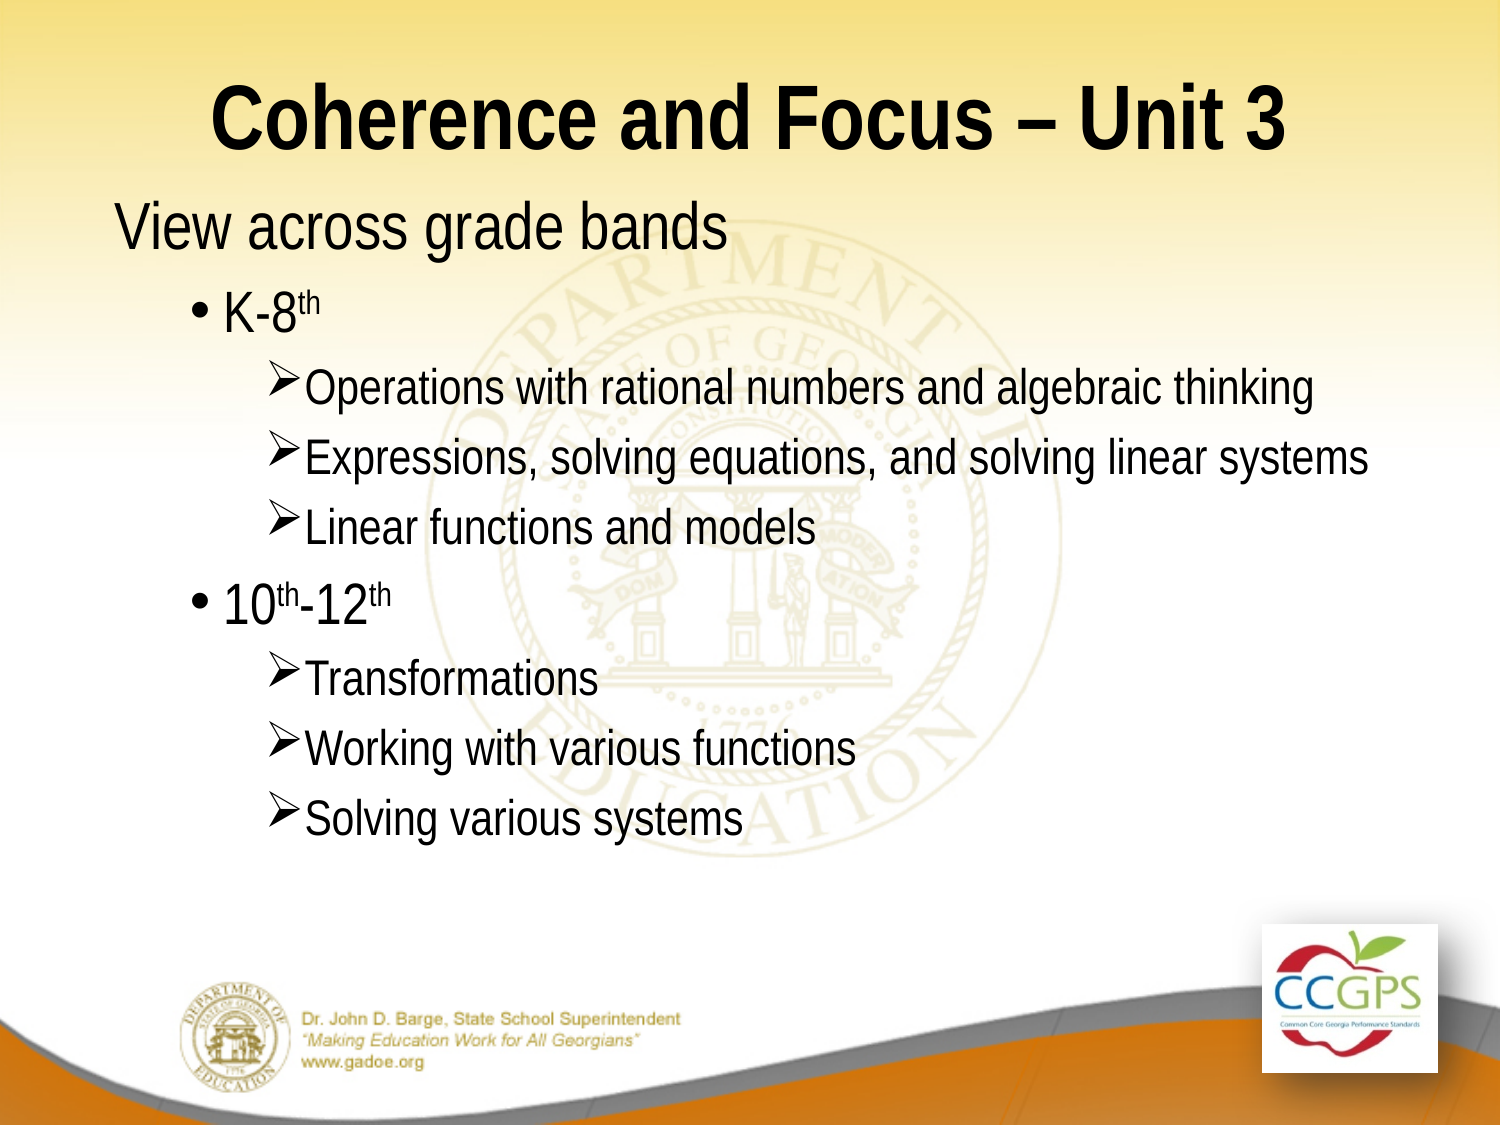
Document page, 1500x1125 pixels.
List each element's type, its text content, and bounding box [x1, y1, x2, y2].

subtitle View across grade bands K-8th Operations with rational numbers and algebraic thinking Expressions, solving equations, and solving linear systems Linear functions and models 10th-12th Transformations Working with various functions Solving various systems [99, 174, 1438, 938]
picture [0, 0, 1500, 1125]
title Coherence and Focus – Unit 3 [112, 49, 1388, 174]
